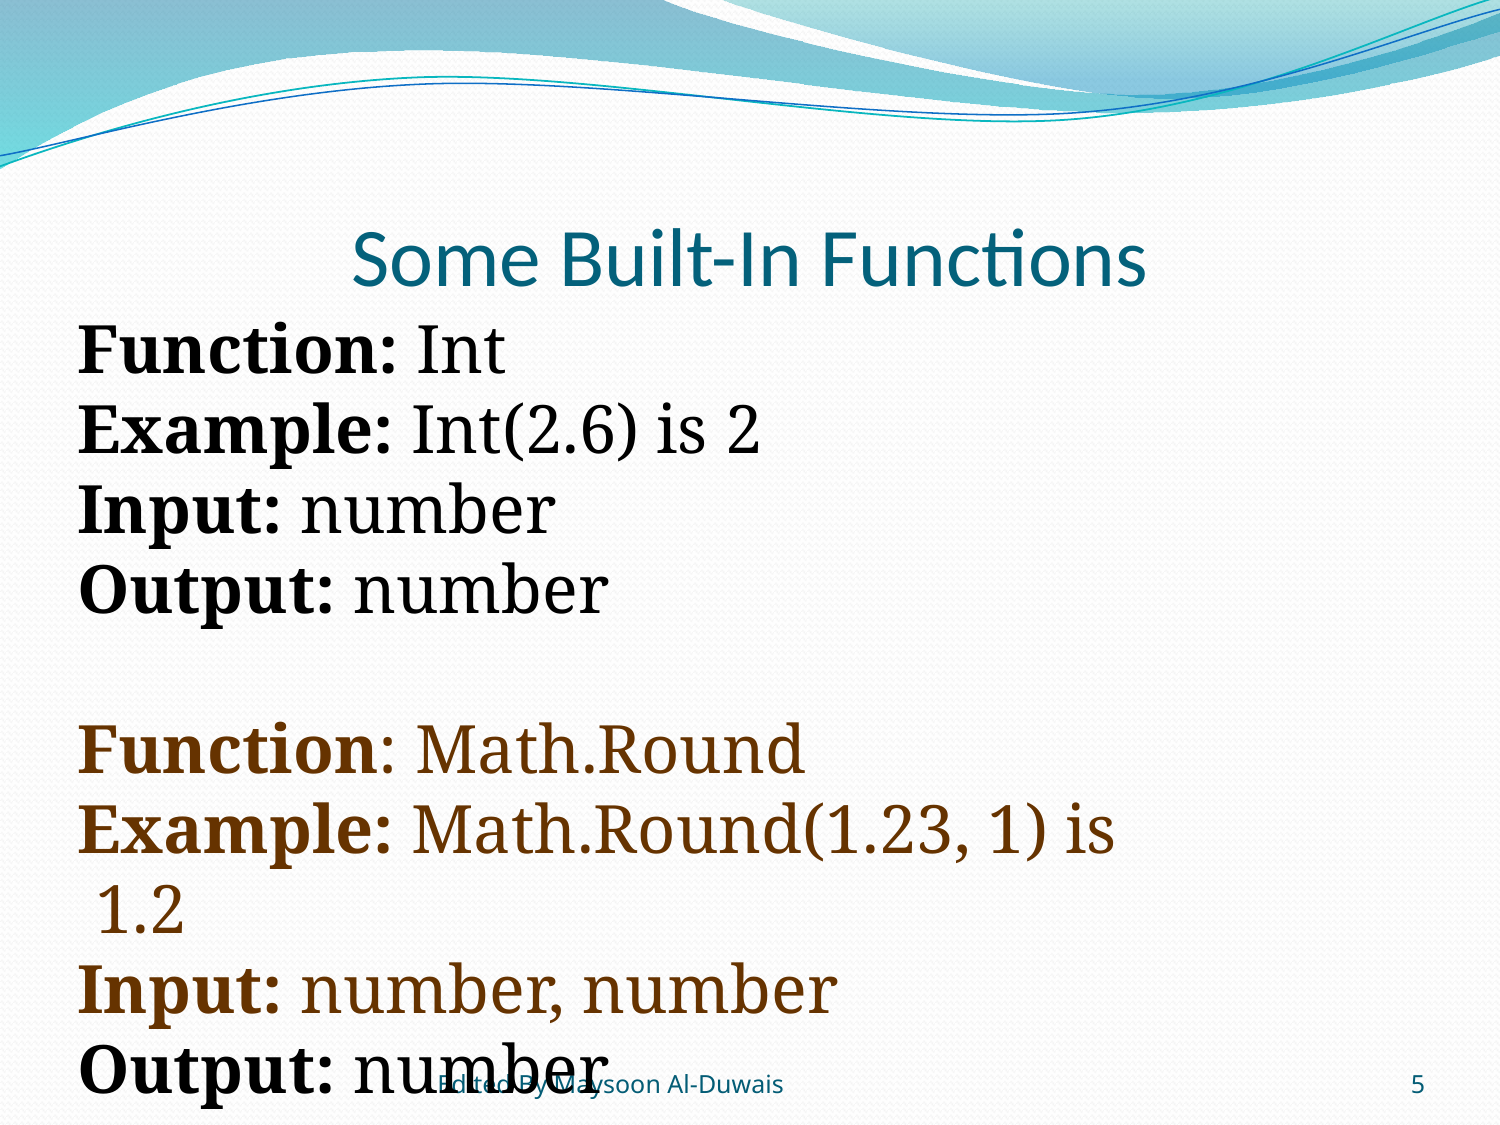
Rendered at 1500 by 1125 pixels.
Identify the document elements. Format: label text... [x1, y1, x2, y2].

text_box Function: Int Example: Int(2.6) is 2 Input: number Output: number Function: Math.Round Example: Math.Round(1.23, 1) is 1.2 Input: number, number Output: number [62, 299, 1200, 1125]
footer Edited By Maysoon Al-Duwais [437, 1042, 988, 1103]
slide_number 5 [1299, 1042, 1425, 1103]
title Some Built-In Functions [75, 115, 1425, 303]
